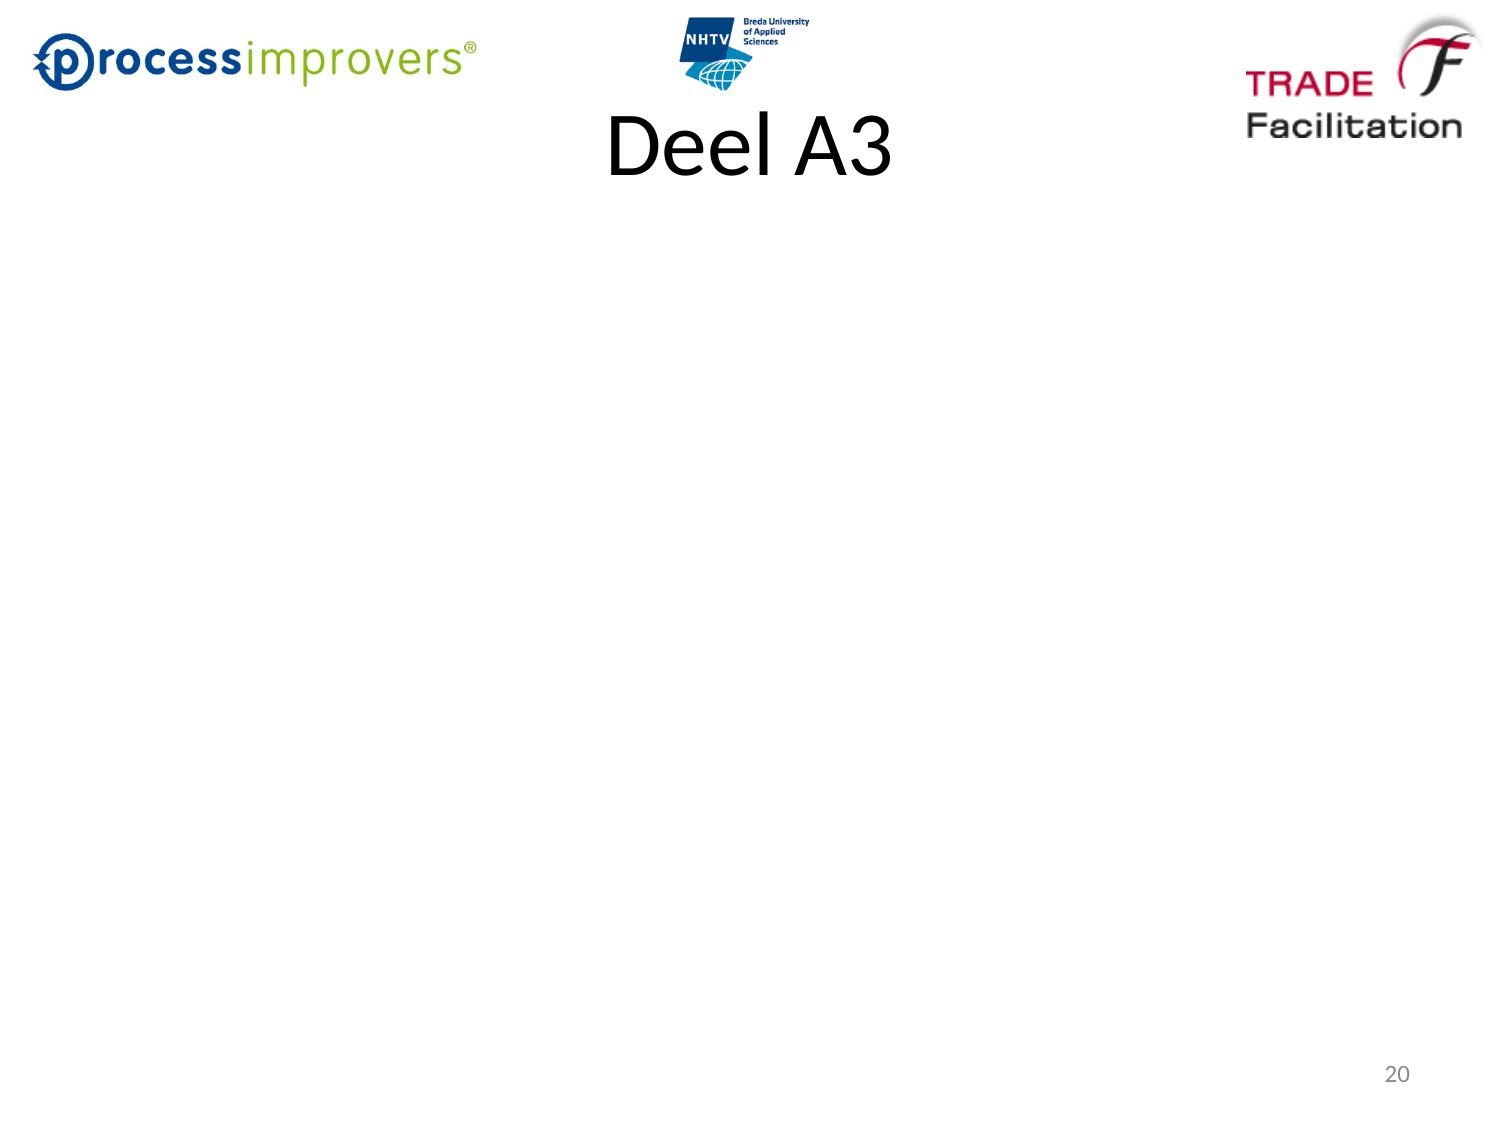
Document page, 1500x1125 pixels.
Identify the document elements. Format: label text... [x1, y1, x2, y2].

slide_number 20 [1074, 1042, 1425, 1103]
picture [667, 4, 816, 103]
picture [29, 30, 479, 93]
picture [1246, 10, 1487, 138]
title Deel A3 [75, 45, 1425, 233]
